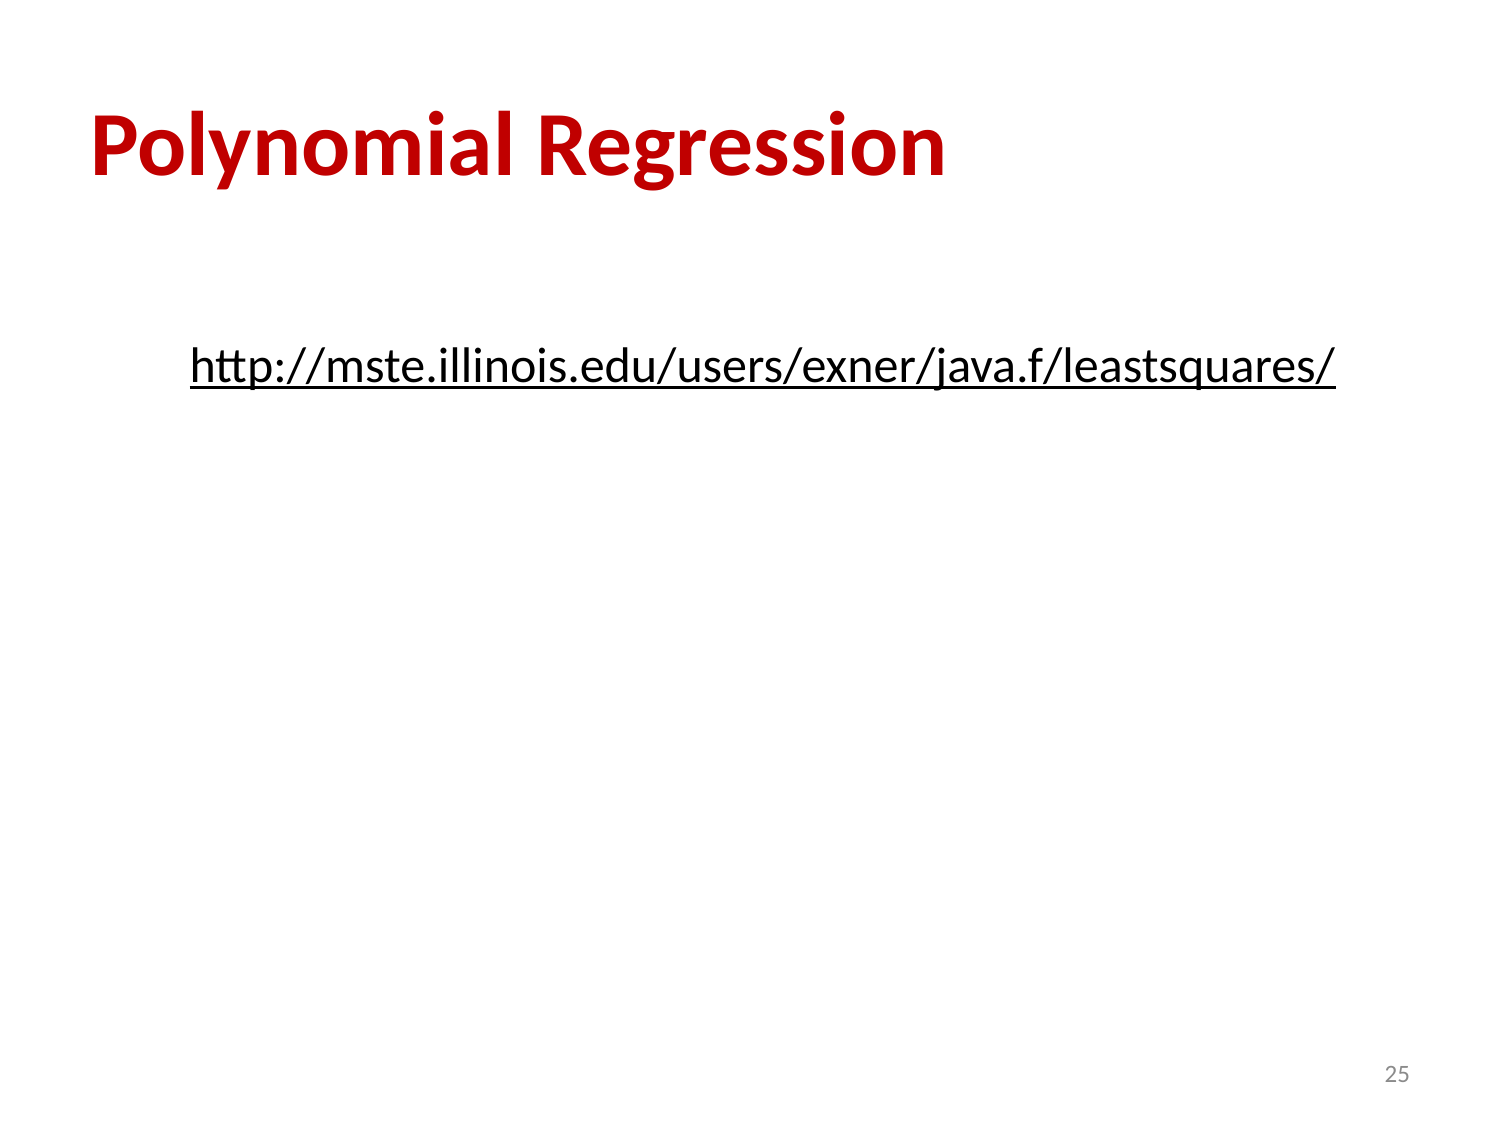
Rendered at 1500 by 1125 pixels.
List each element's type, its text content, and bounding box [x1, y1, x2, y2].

title Polynomial Regression [75, 45, 1425, 233]
text_box http://mste.illinois.edu/users/exner/java.f/leastsquares/ [174, 324, 1363, 400]
slide_number 25 [1074, 1042, 1425, 1103]
